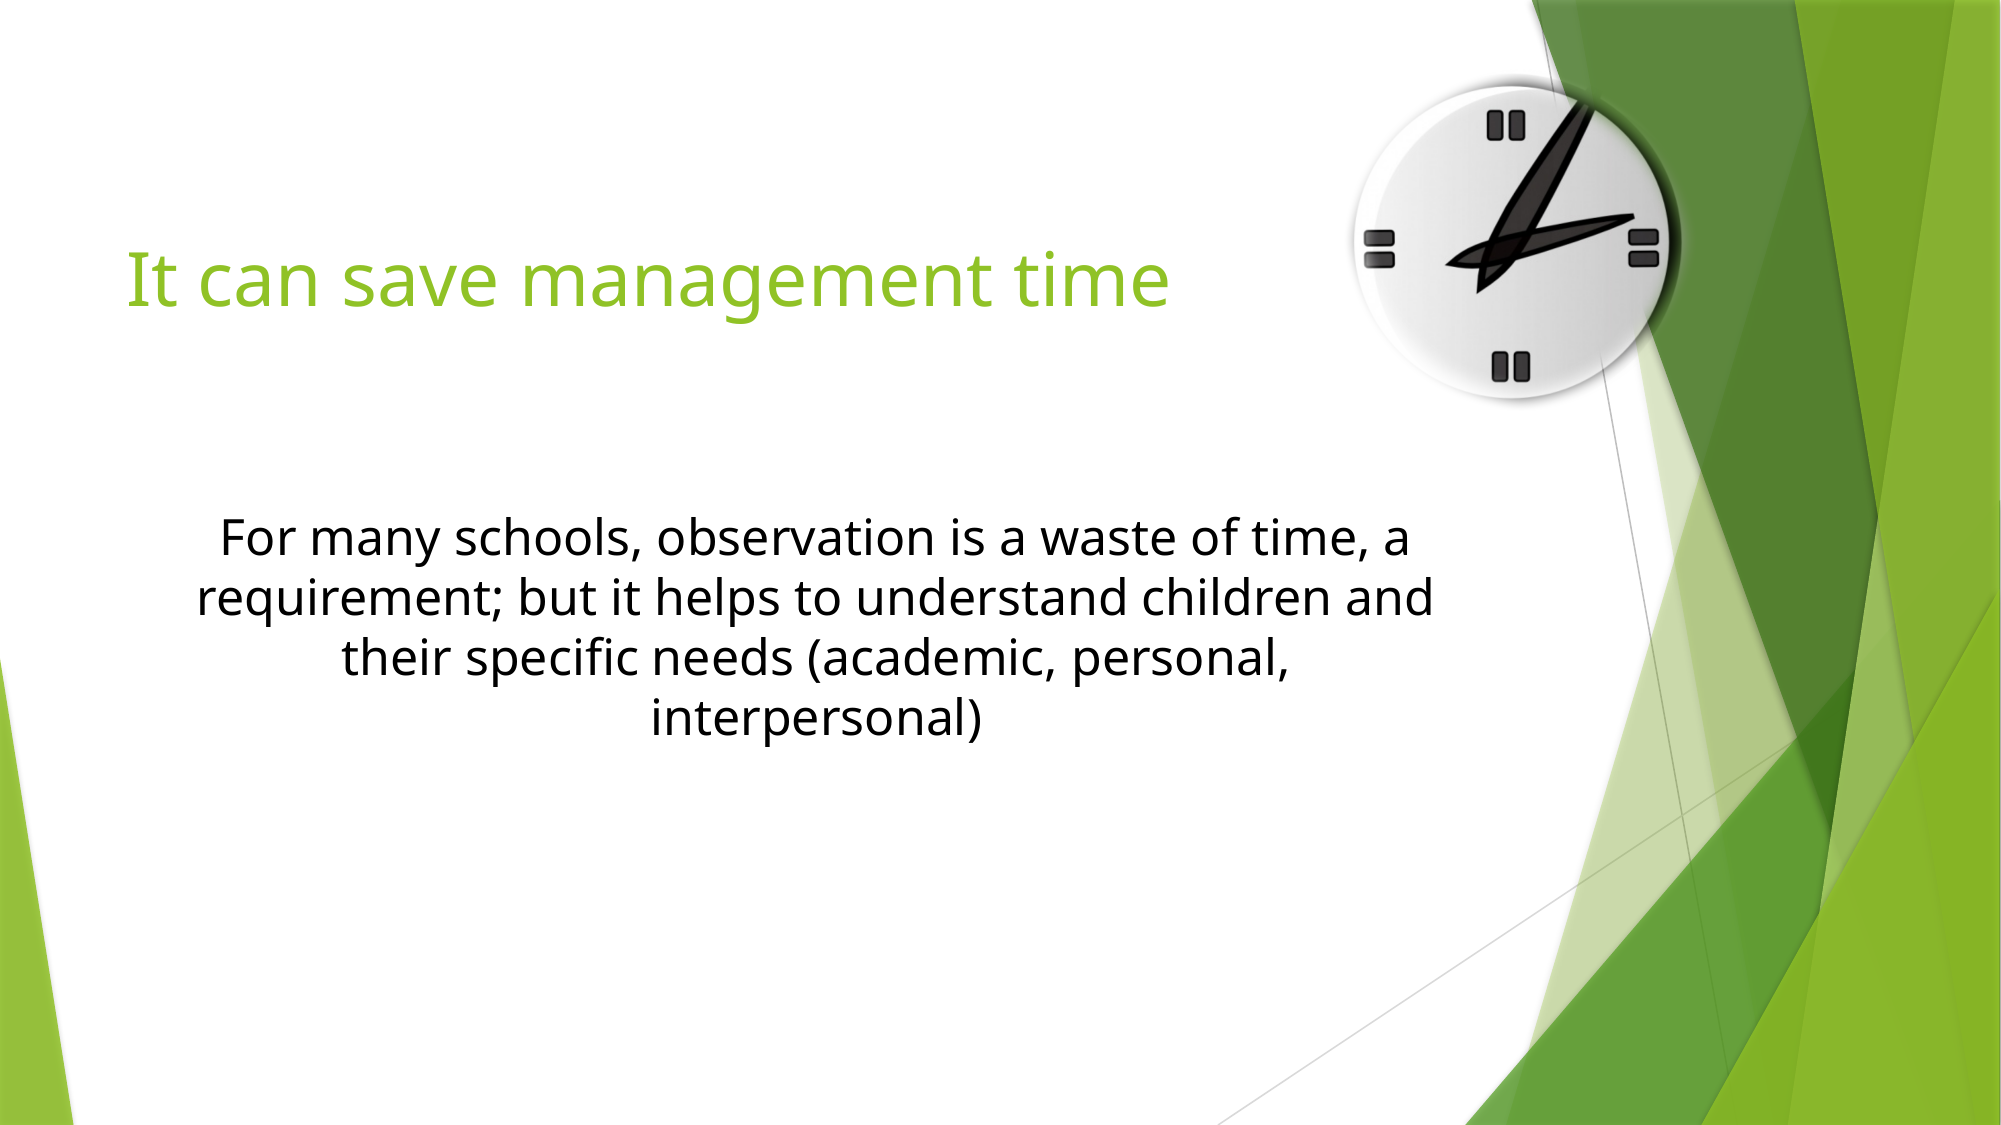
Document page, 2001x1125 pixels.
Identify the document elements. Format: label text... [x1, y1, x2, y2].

text_box For many schools, observation is a waste of time, a requirement; but it helps to understand children and their specific needs (academic, personal, interpersonal) [172, 498, 1461, 754]
title It can save management time [111, 223, 1522, 441]
text_box [143, 413, 559, 760]
picture [1341, 65, 1702, 414]
